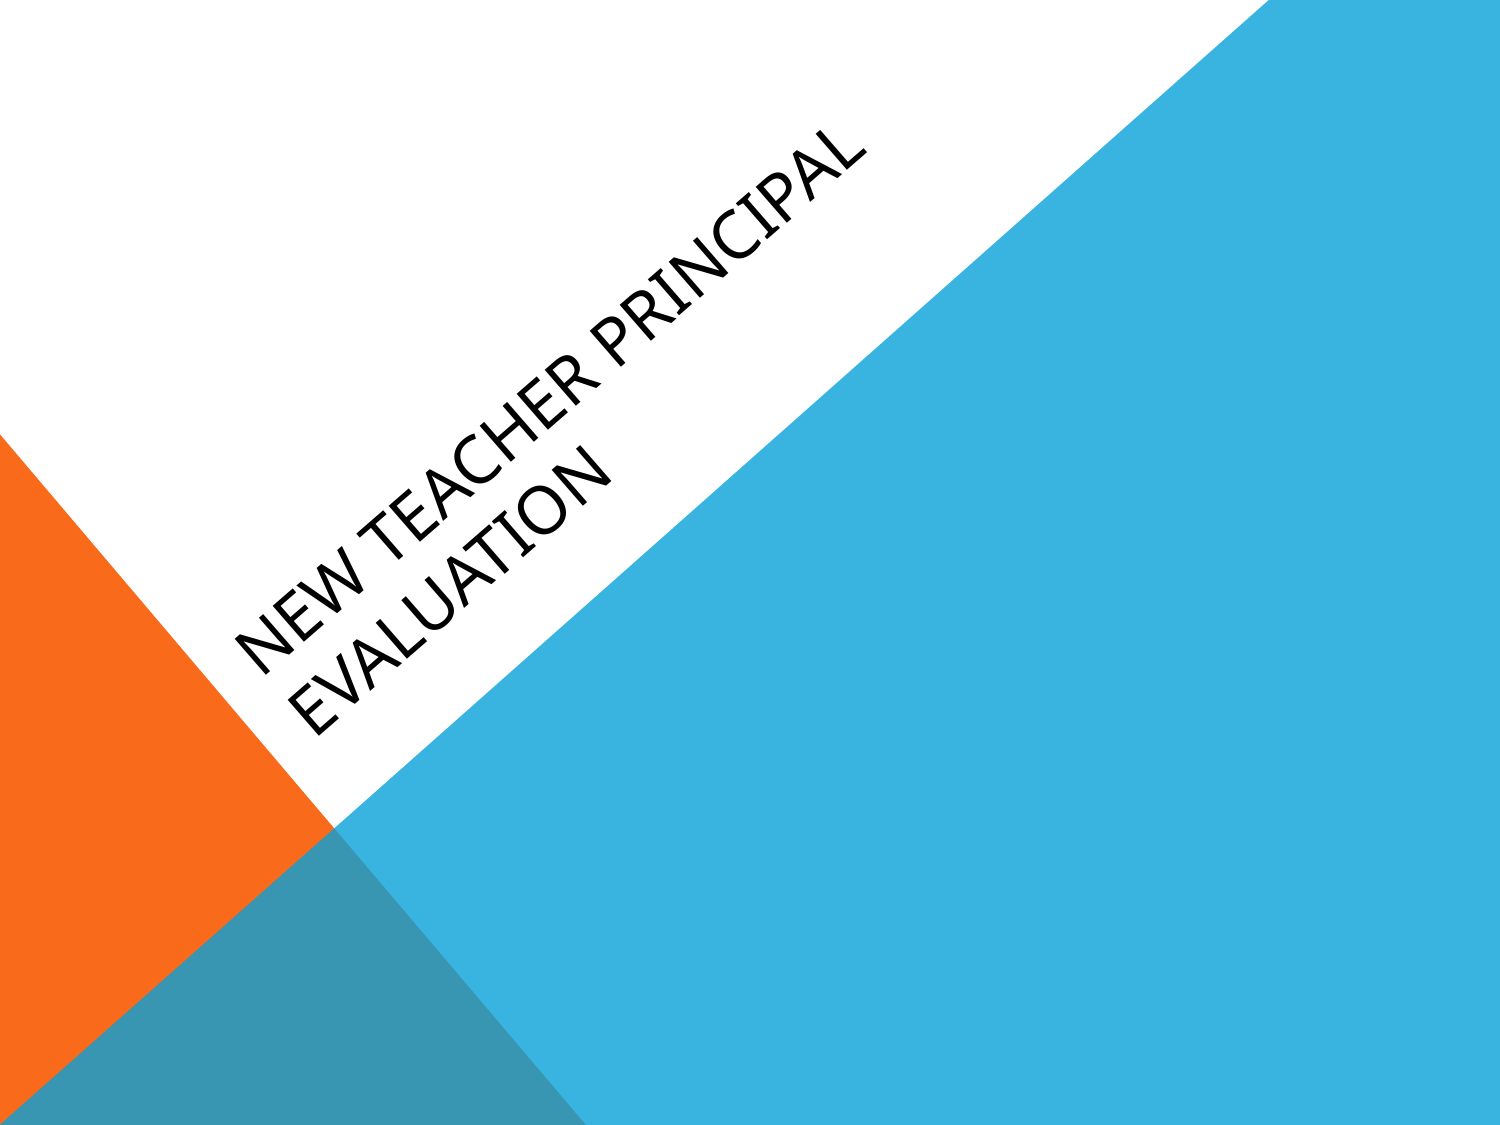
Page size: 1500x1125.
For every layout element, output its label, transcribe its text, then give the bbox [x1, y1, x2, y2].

title New Teacher Principal Evaluation [182, 4, 1012, 762]
